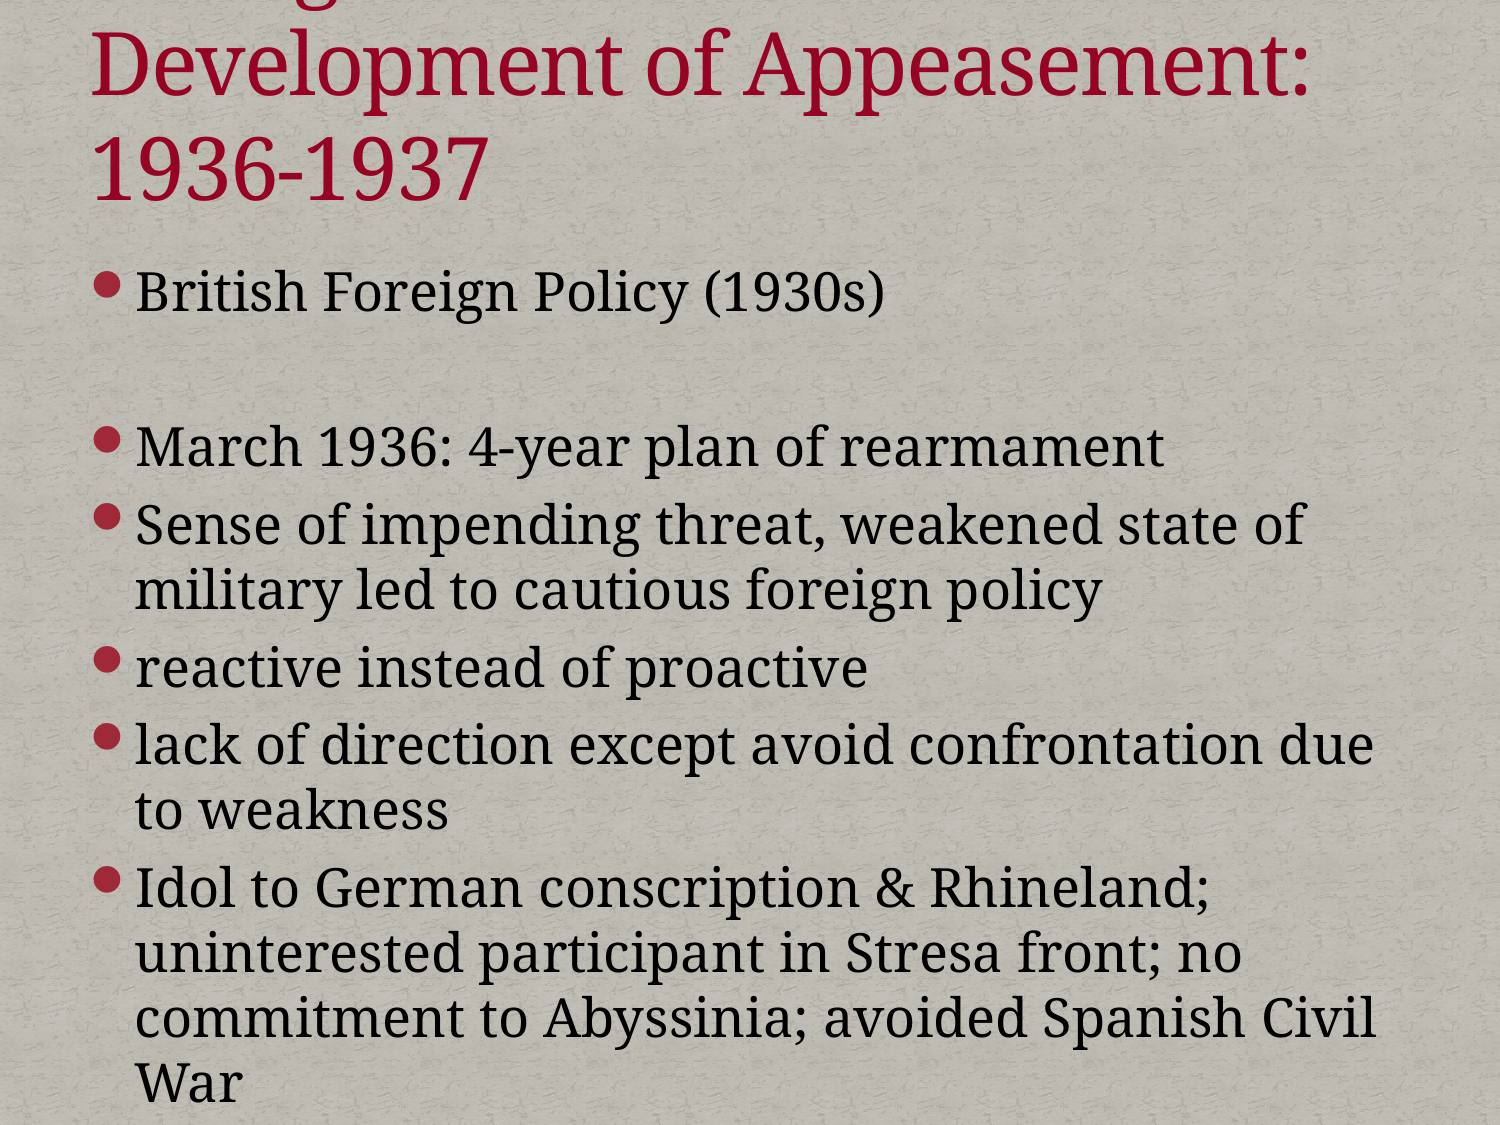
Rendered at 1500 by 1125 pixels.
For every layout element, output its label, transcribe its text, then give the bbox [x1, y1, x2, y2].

list British Foreign Policy (1930s) March 1936: 4-year plan of rearmament Sense of impending threat, weakened state of military led to cautious foreign policy reactive instead of proactive lack of direction except avoid confrontation due to weakness Idol to German conscription & Rhineland; uninterested participant in Stresa front; no commitment to Abyssinia; avoided Spanish Civil War [75, 249, 1425, 1125]
title Foreign Policies & the Development of Appeasement: 1936-1937 [74, 0, 1425, 225]
